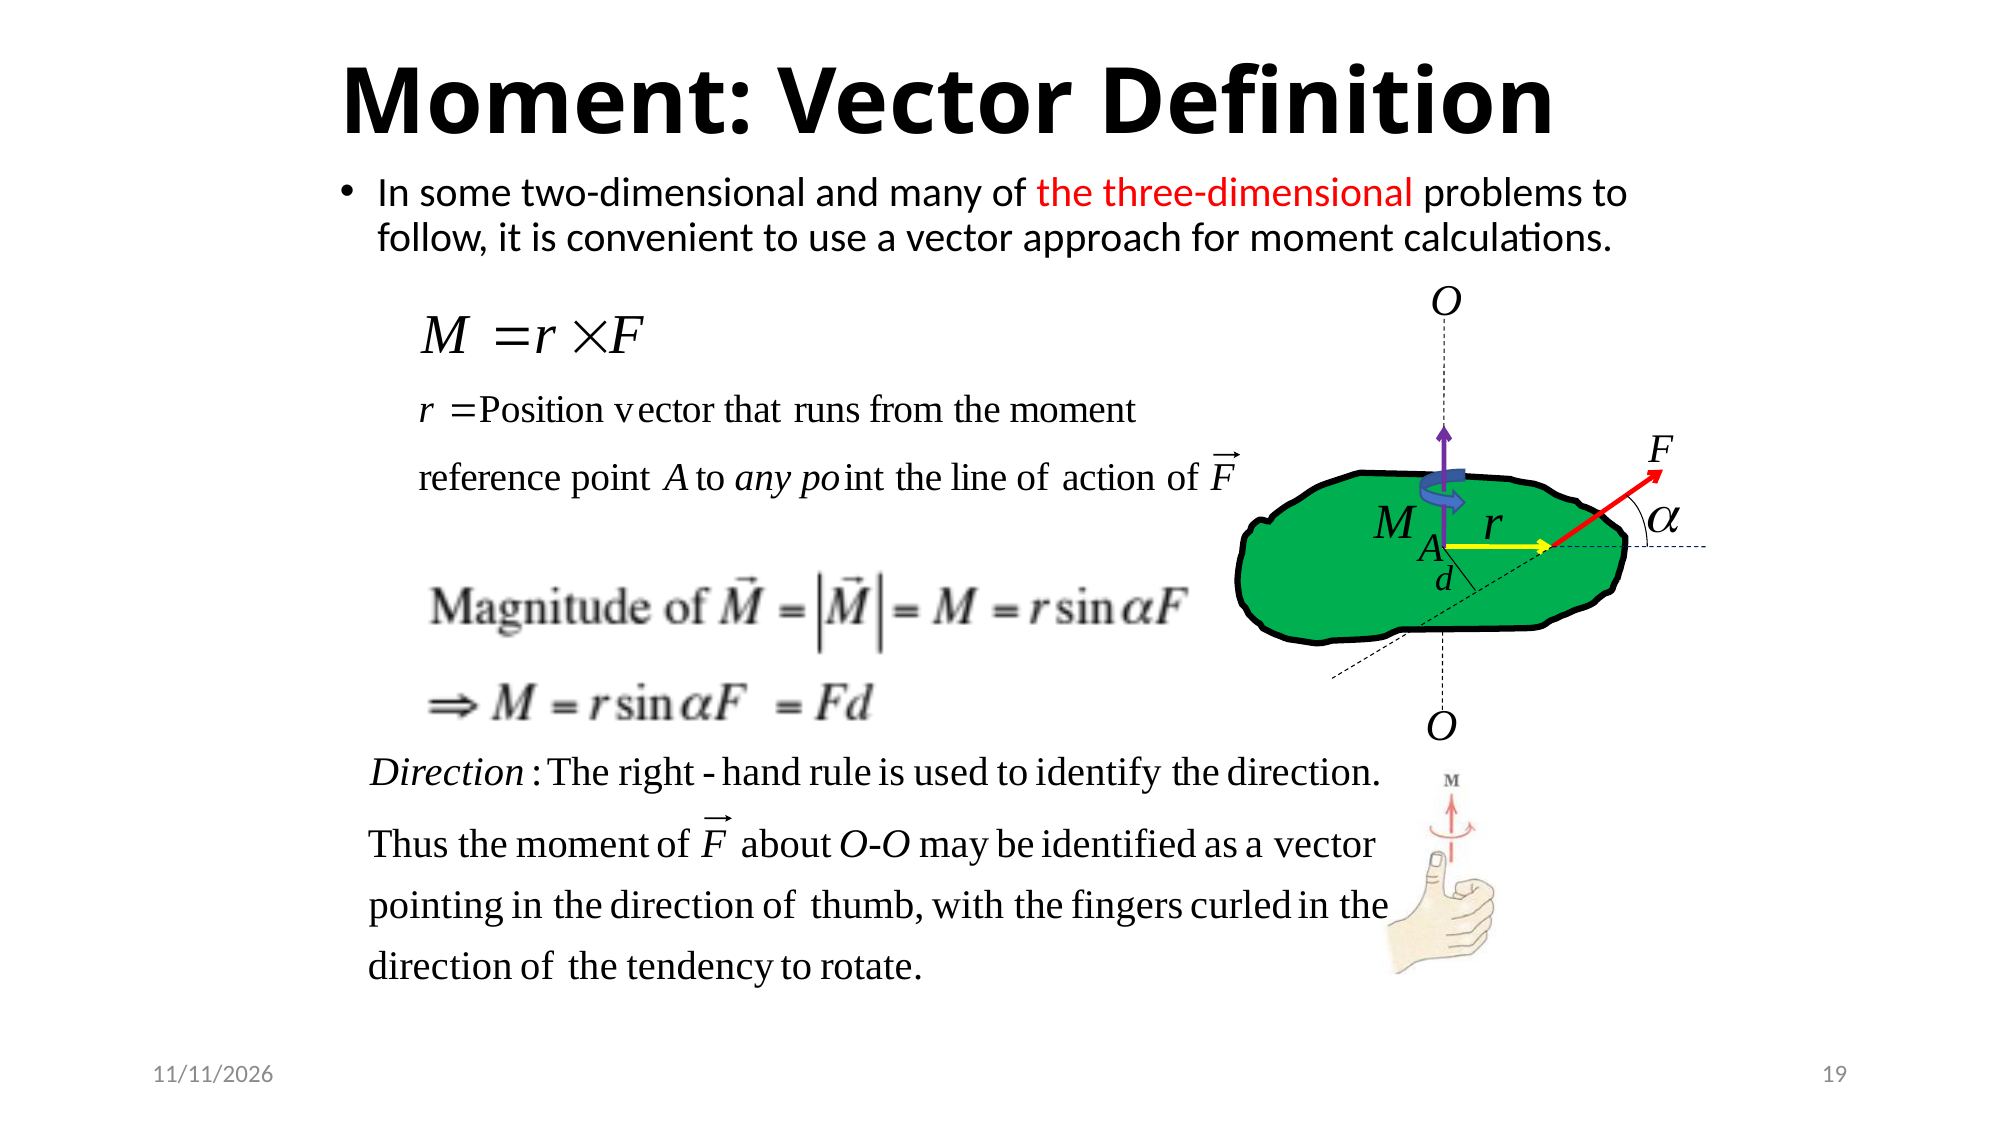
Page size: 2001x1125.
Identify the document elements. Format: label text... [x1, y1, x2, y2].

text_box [1237, 274, 1708, 975]
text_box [412, 287, 661, 363]
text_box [412, 387, 1237, 506]
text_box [423, 562, 1192, 725]
list In some two-dimensional and many of the three-dimensional problems to follow, it is convenient to use a vector approach for moment calculations. [324, 163, 1675, 1005]
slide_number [137, 1042, 588, 1103]
title Moment: Vector Definition [324, 45, 1675, 163]
slide_number 19 [1412, 1042, 1863, 1103]
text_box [362, 746, 1408, 998]
